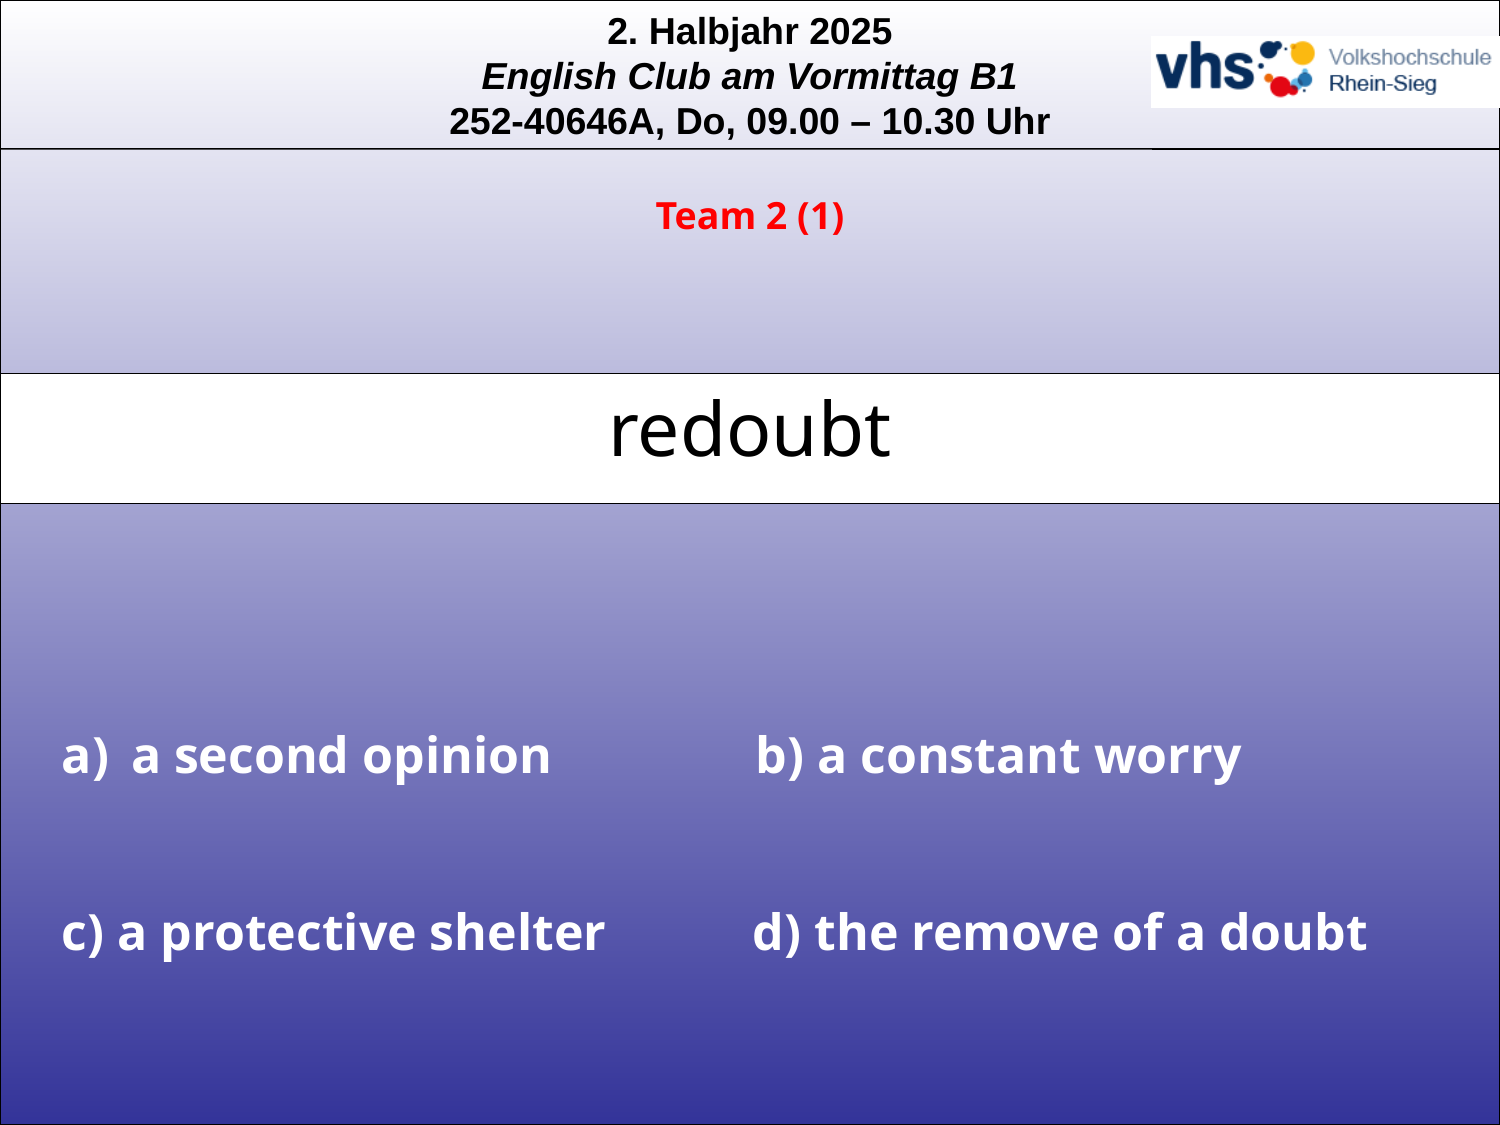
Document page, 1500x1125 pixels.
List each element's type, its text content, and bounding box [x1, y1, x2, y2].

text_box c) a protective shelter [47, 893, 715, 968]
text_box a second opinion [47, 716, 740, 791]
picture [1151, 36, 1500, 108]
text_box b) a constant worry [740, 716, 1397, 791]
text_box d) the remove of a doubt [738, 893, 1495, 968]
text_box Team 2 (1) [0, 184, 1500, 245]
title redoubt [0, 373, 1500, 504]
